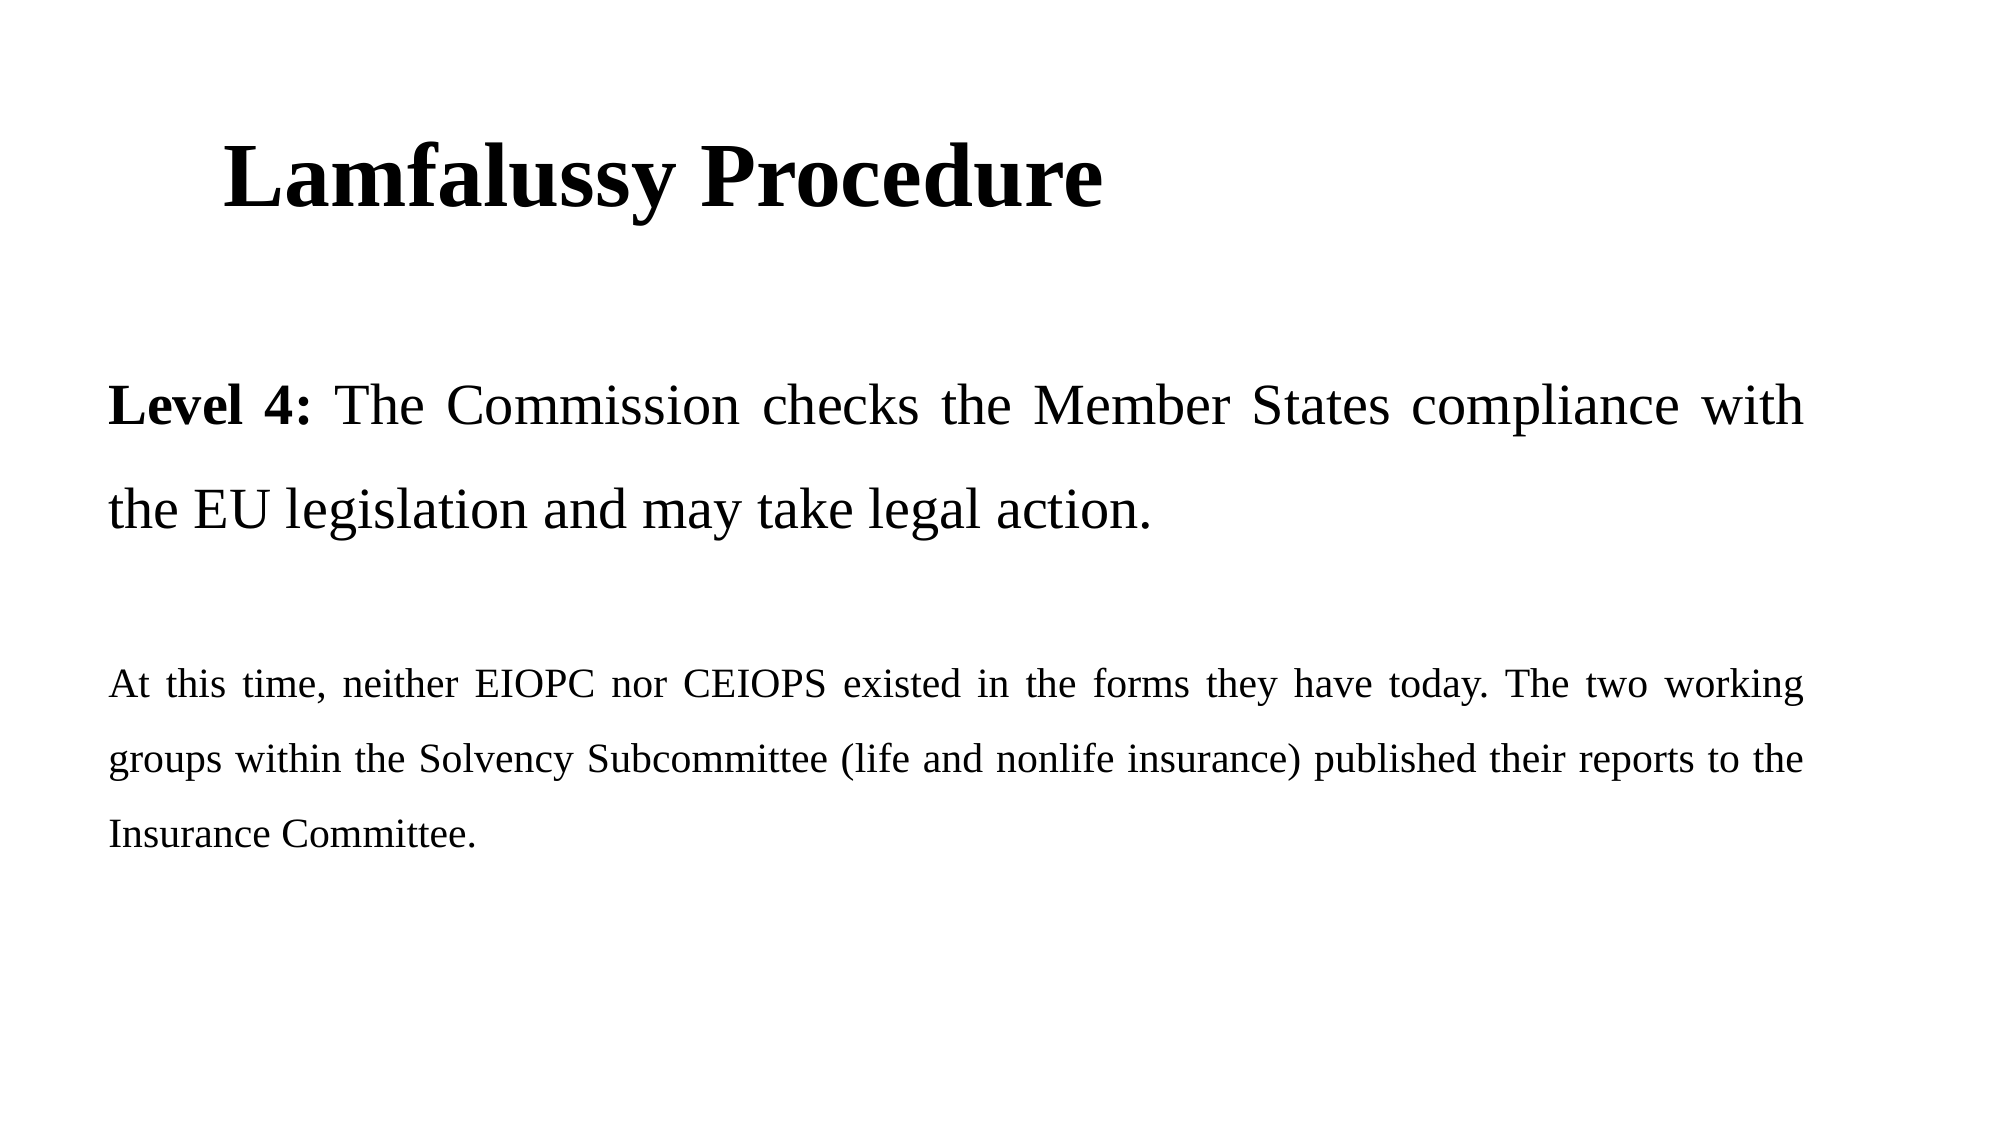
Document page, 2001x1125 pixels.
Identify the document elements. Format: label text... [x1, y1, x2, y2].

title Lamfalussy Procedure [208, 113, 1619, 241]
list Level 4: The Commission checks the Member States compliance with the EU legislation and may take legal action. At this time, neither EIOPC nor CEIOPS existed in the forms they have today. The two working groups within the Solvency Subcommittee (life and nonlife insurance) published their reports to the Insurance Committee. [93, 323, 1821, 961]
